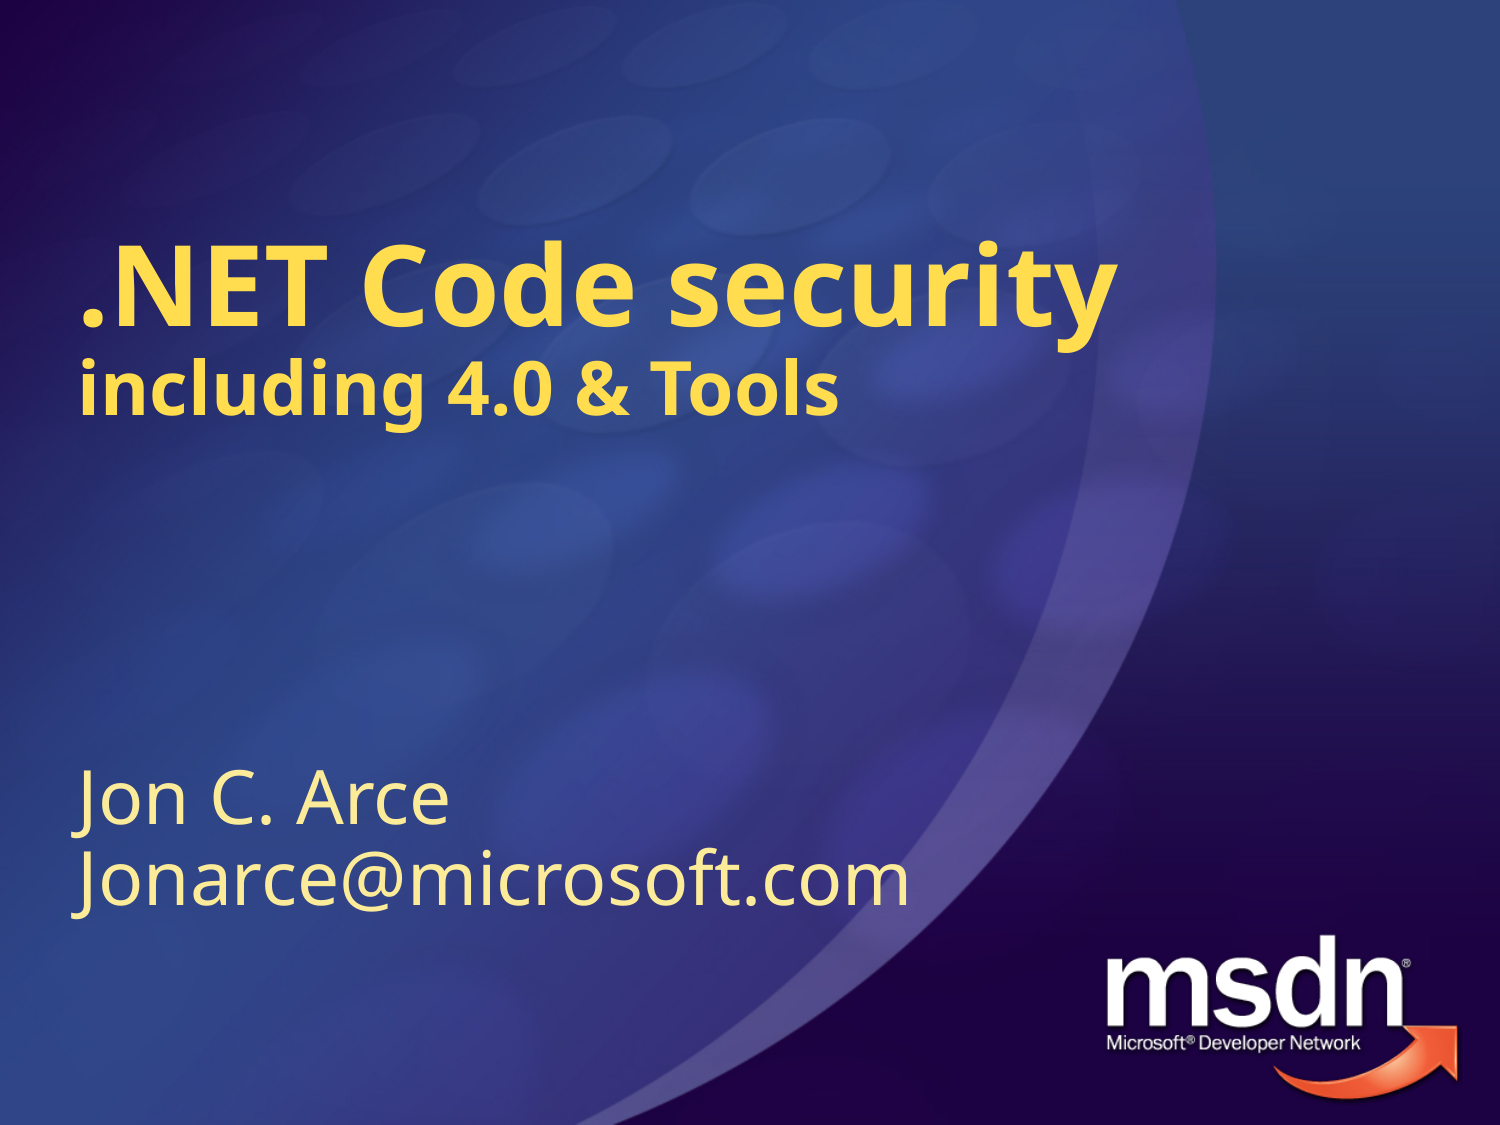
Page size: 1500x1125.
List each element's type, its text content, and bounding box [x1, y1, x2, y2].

picture [0, 0, 1500, 1125]
title .NET Code security including 4.0 & Tools [62, 220, 1339, 441]
subtitle Jon C. Arce Jonarce@microsoft.com [62, 750, 1353, 930]
